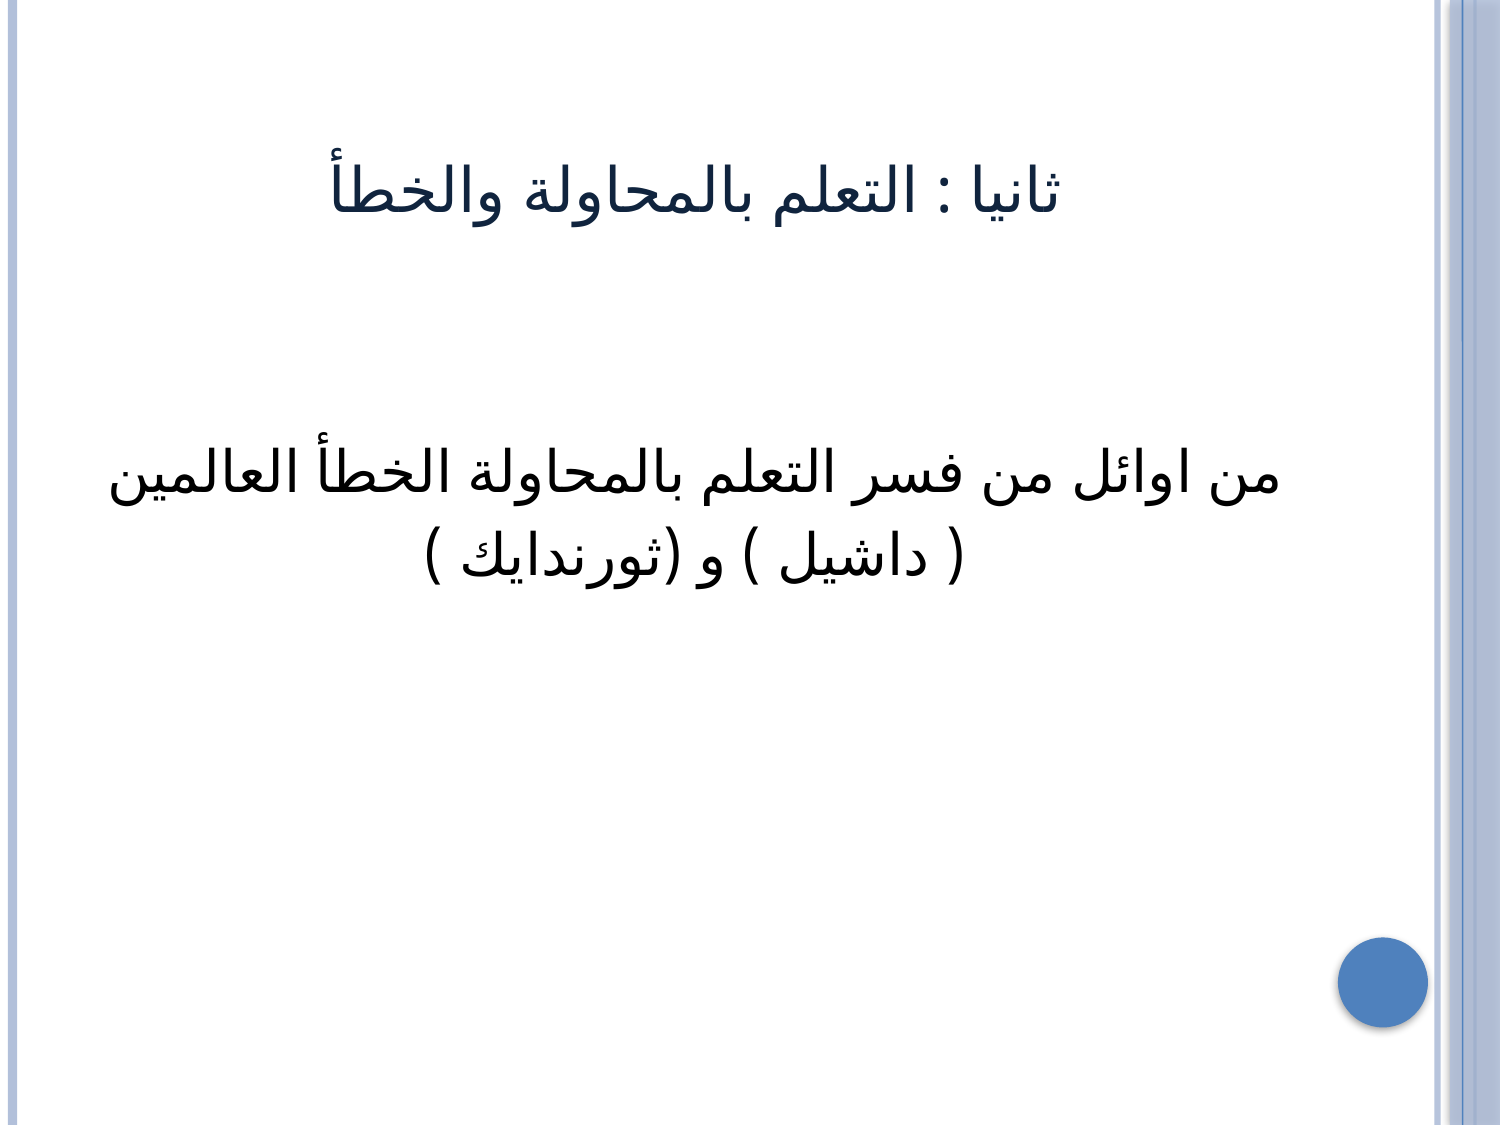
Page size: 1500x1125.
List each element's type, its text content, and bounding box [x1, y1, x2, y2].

list من اوائل من فسر التعلم بالمحاولة الخطأ العالمين ( داشيل ) و (ثورندايك ) [75, 262, 1300, 1062]
title ثانيا : التعلم بالمحاولة والخطأ [75, 45, 1300, 233]
